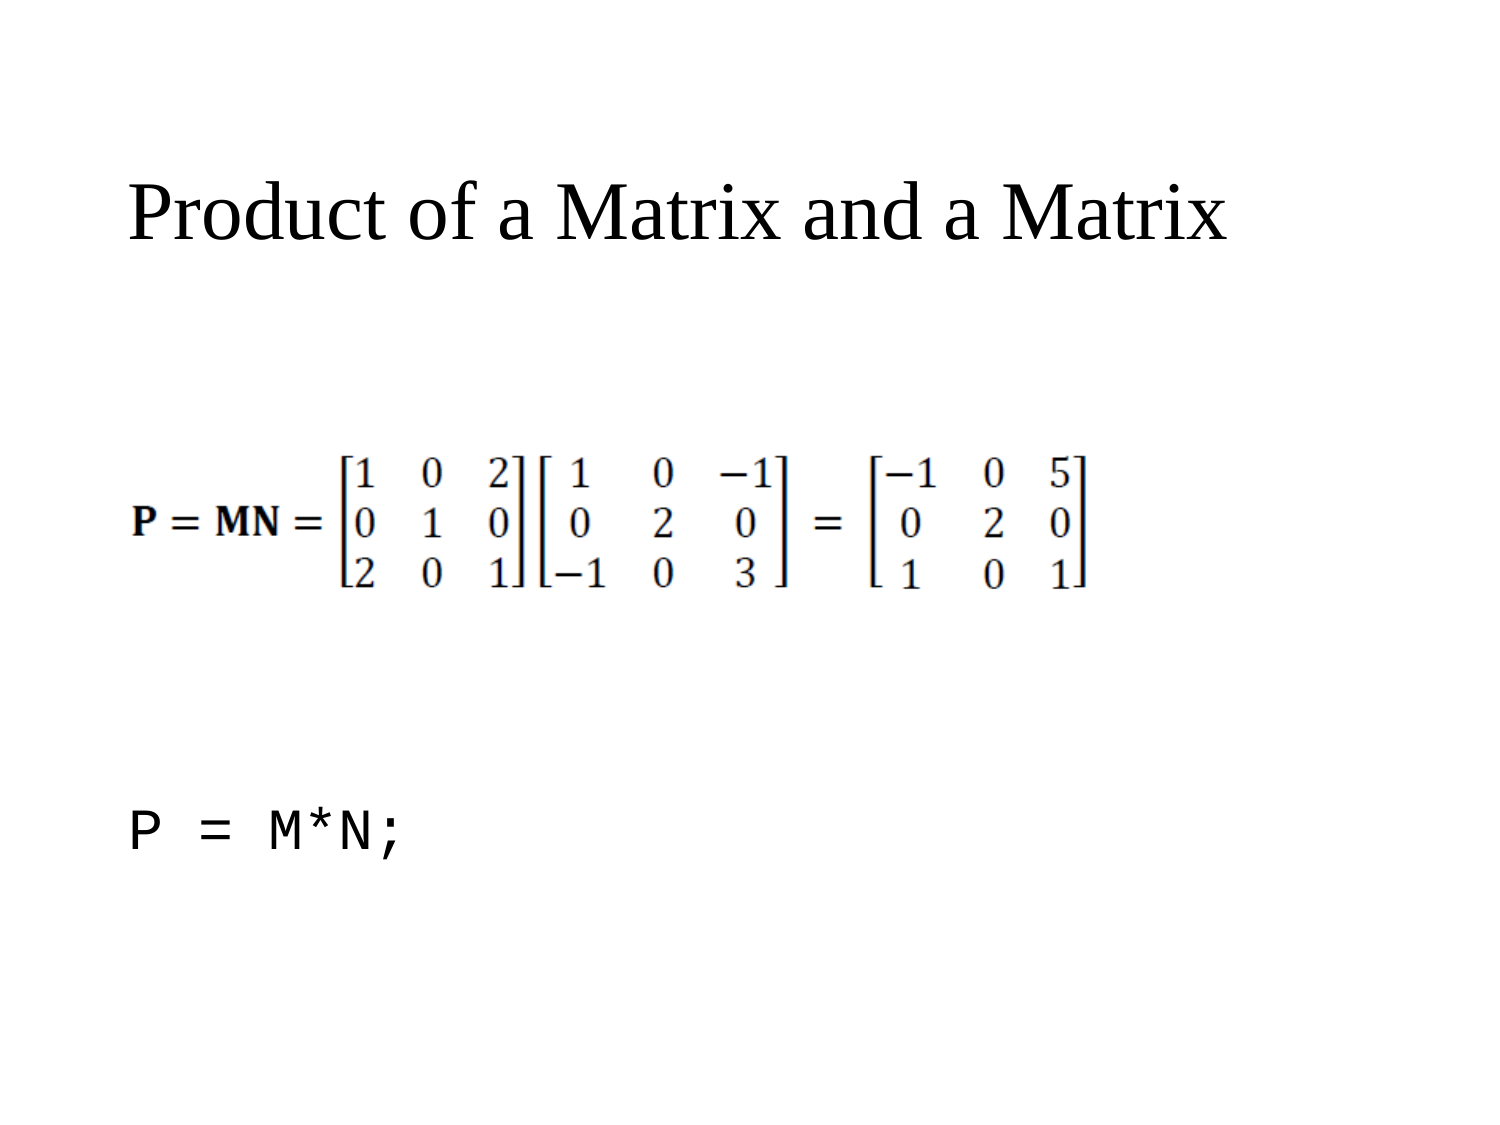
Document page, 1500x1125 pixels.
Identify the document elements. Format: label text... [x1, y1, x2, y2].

picture [112, 424, 1126, 626]
text_box P = M*N; [113, 784, 459, 869]
title Product of a Matrix and a Matrix [112, 112, 1463, 300]
